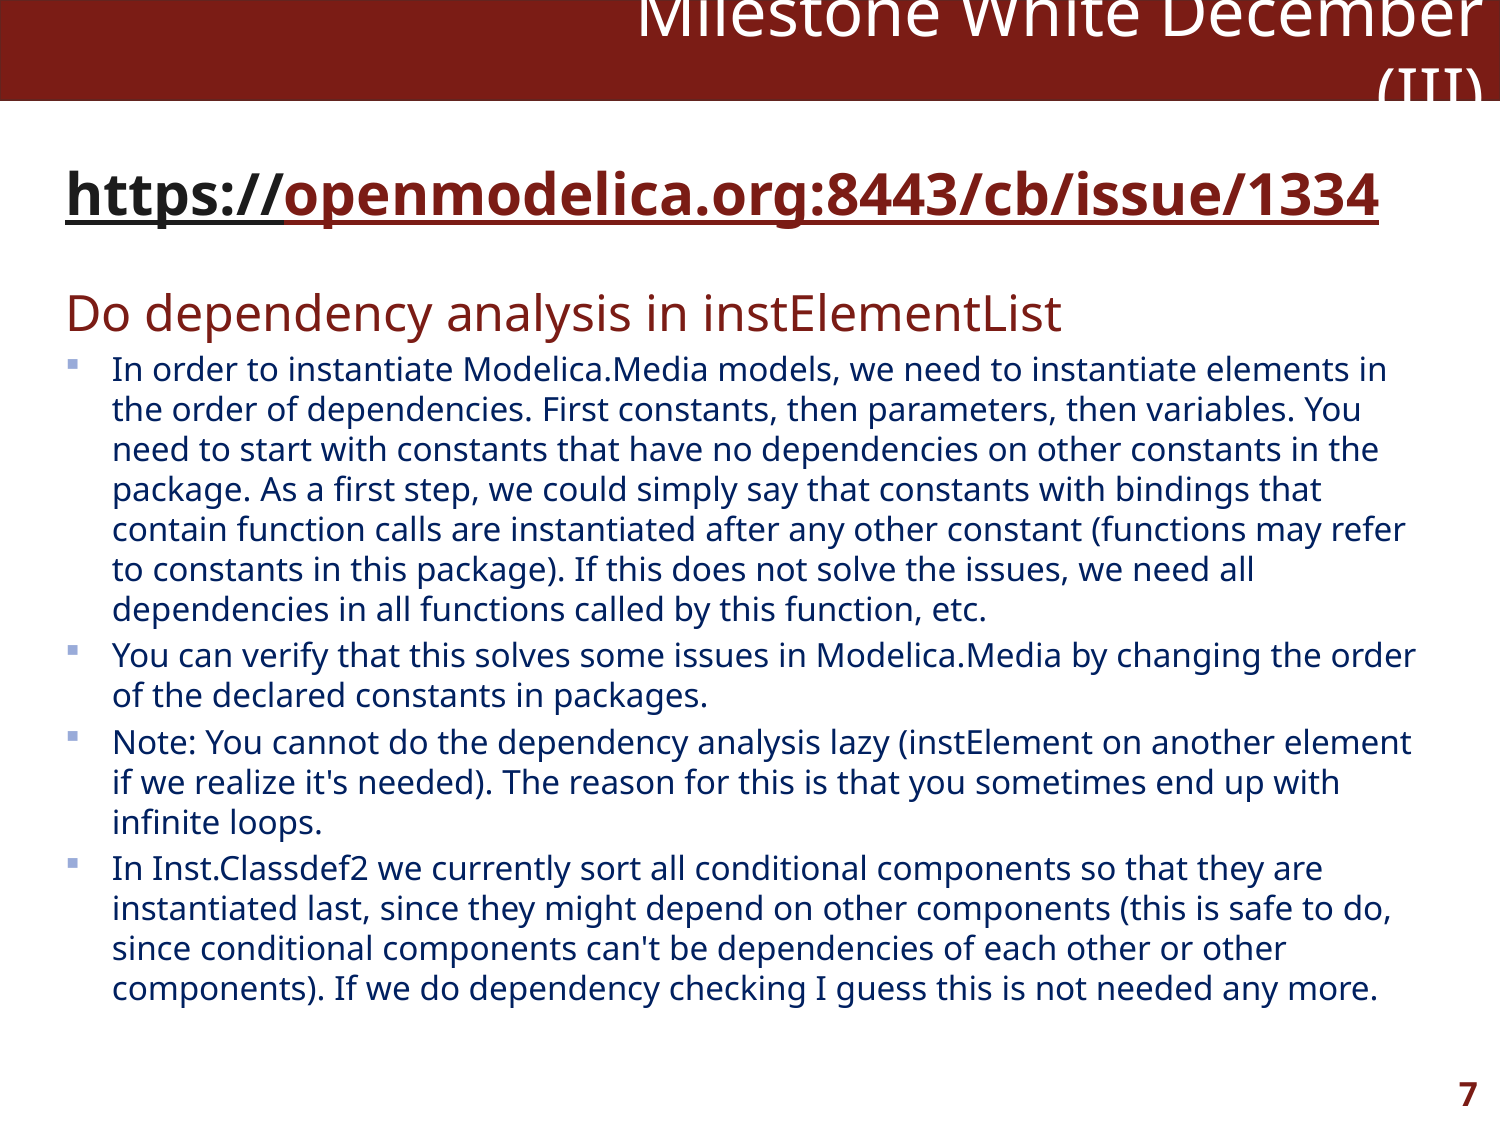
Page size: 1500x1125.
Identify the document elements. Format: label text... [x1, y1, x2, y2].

list https://openmodelica.org:8443/cb/issue/1334 Do dependency analysis in instElementList In order to instantiate Modelica.Media models, we need to instantiate elements in the order of dependencies. First constants, then parameters, then variables. You need to start with constants that have no dependencies on other constants in the package. As a first step, we could simply say that constants with bindings that contain function calls are instantiated after any other constant (functions may refer to constants in this package). If this does not solve the issues, we need all dependencies in all functions called by this function, etc. You can verify that this solves some issues in Modelica.Media by changing the order of the declared constants in packages. Note: You cannot do the dependency analysis lazy (instElement on another element if we realize it's needed). The reason for this is that you sometimes end up with infinite loops. In Inst.Classdef2 we currently sort all conditional components so that they are instantiated last, since they might depend on other components (this is safe to do, since conditional components can't be dependencies of each other or other components). If we do dependency checking I guess this is not needed any more. [49, 149, 1451, 1076]
title Milestone White December (III) [537, 0, 1500, 101]
slide_number 7 [1342, 1065, 1494, 1116]
